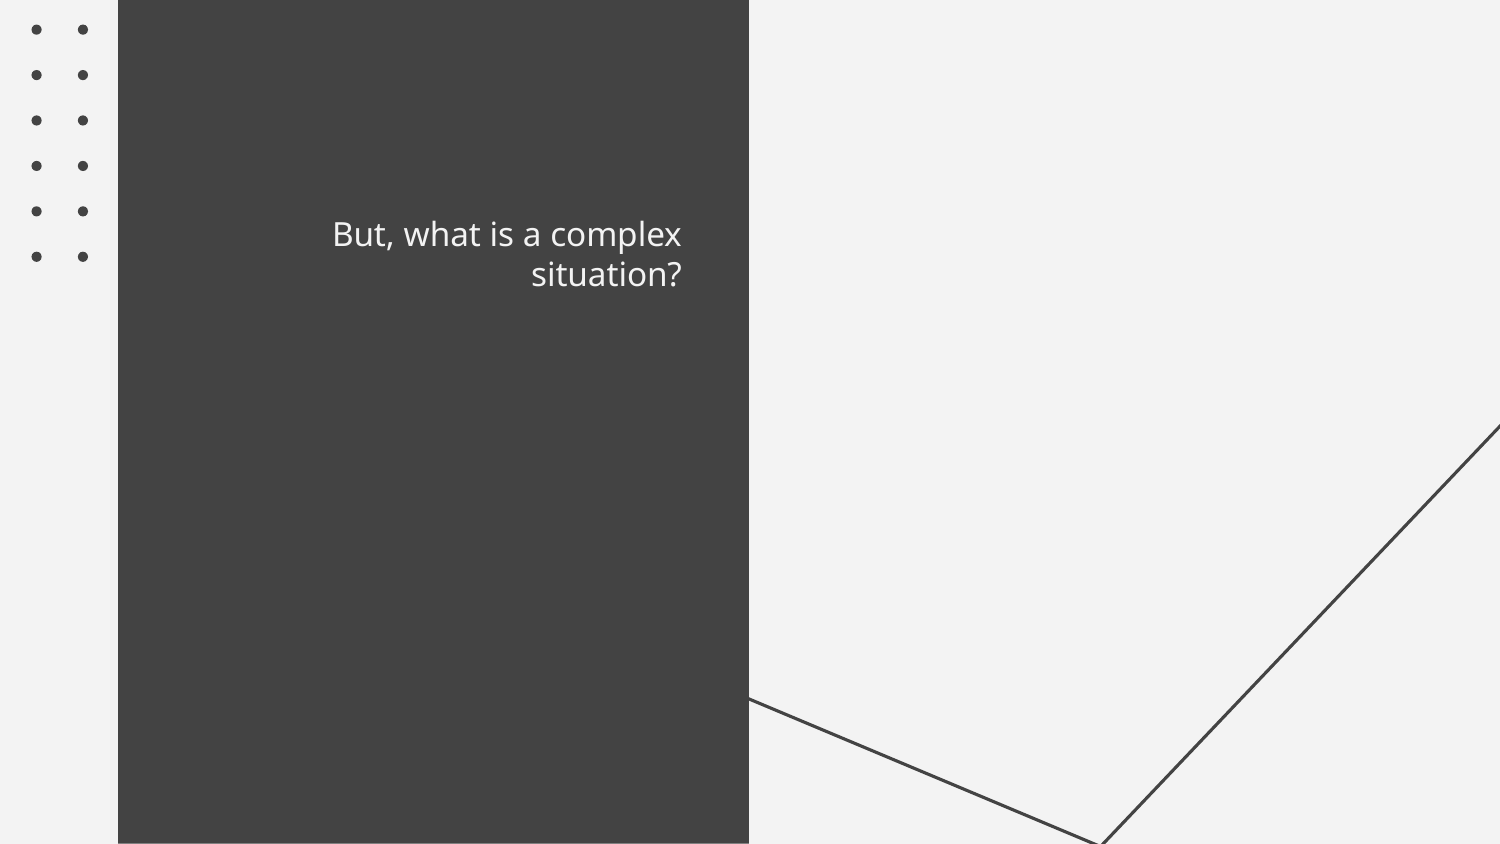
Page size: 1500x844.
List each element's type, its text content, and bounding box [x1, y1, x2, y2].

subtitle But, what is a complex situation? [177, 174, 698, 302]
